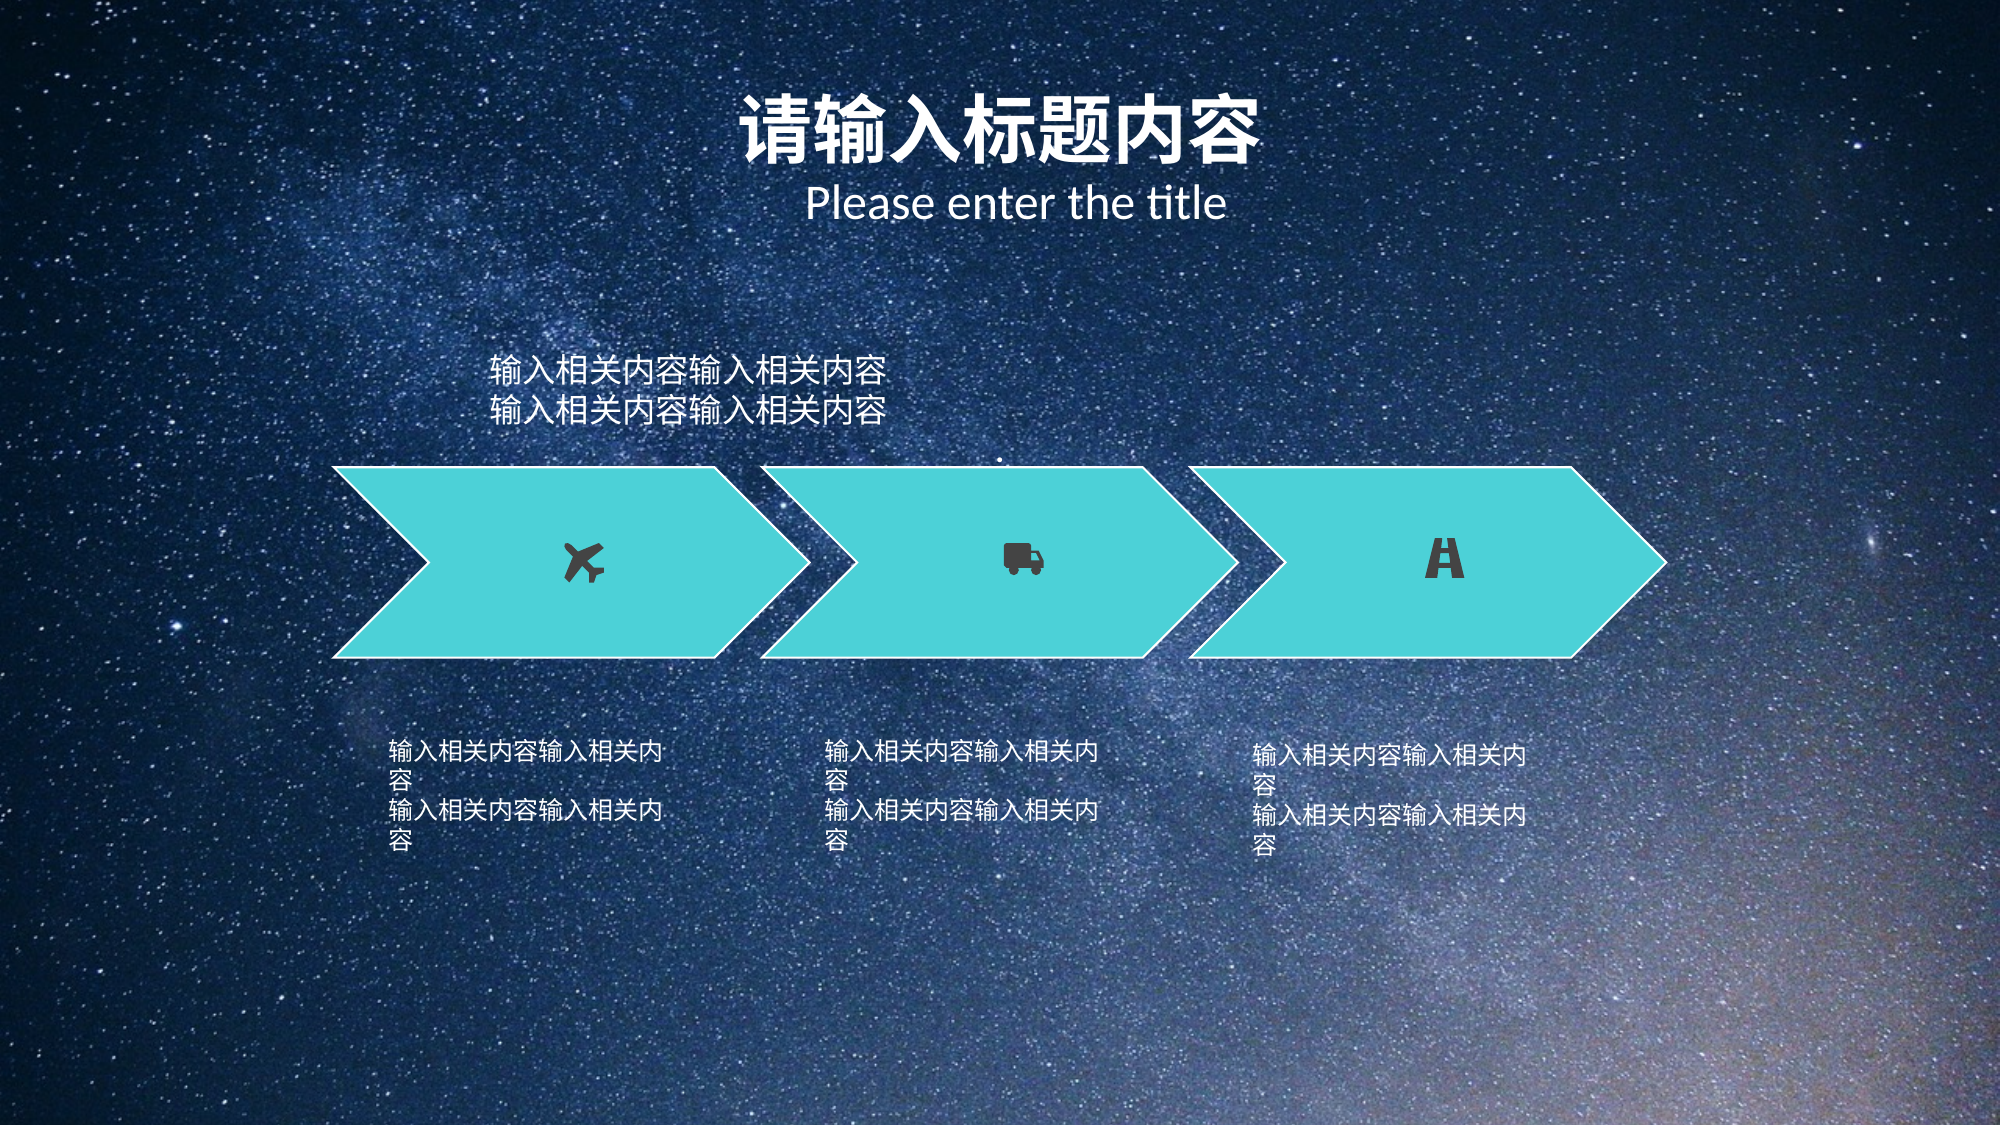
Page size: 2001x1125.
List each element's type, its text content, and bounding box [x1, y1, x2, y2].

text_box 输入相关内容输入相关内容 输入相关内容输入相关内容 [373, 727, 693, 863]
text_box 输入相关内容输入相关内容 输入相关内容输入相关内容 . [474, 342, 1526, 467]
text_box Please enter the title [790, 162, 1243, 237]
text_box 请输入标题内容 [722, 74, 1278, 180]
text_box 输入相关内容输入相关内容 输入相关内容输入相关内容 [809, 727, 1129, 863]
text_box 输入相关内容输入相关内容 输入相关内容输入相关内容 [1237, 732, 1557, 867]
picture [0, 0, 2000, 1125]
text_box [333, 467, 1667, 658]
